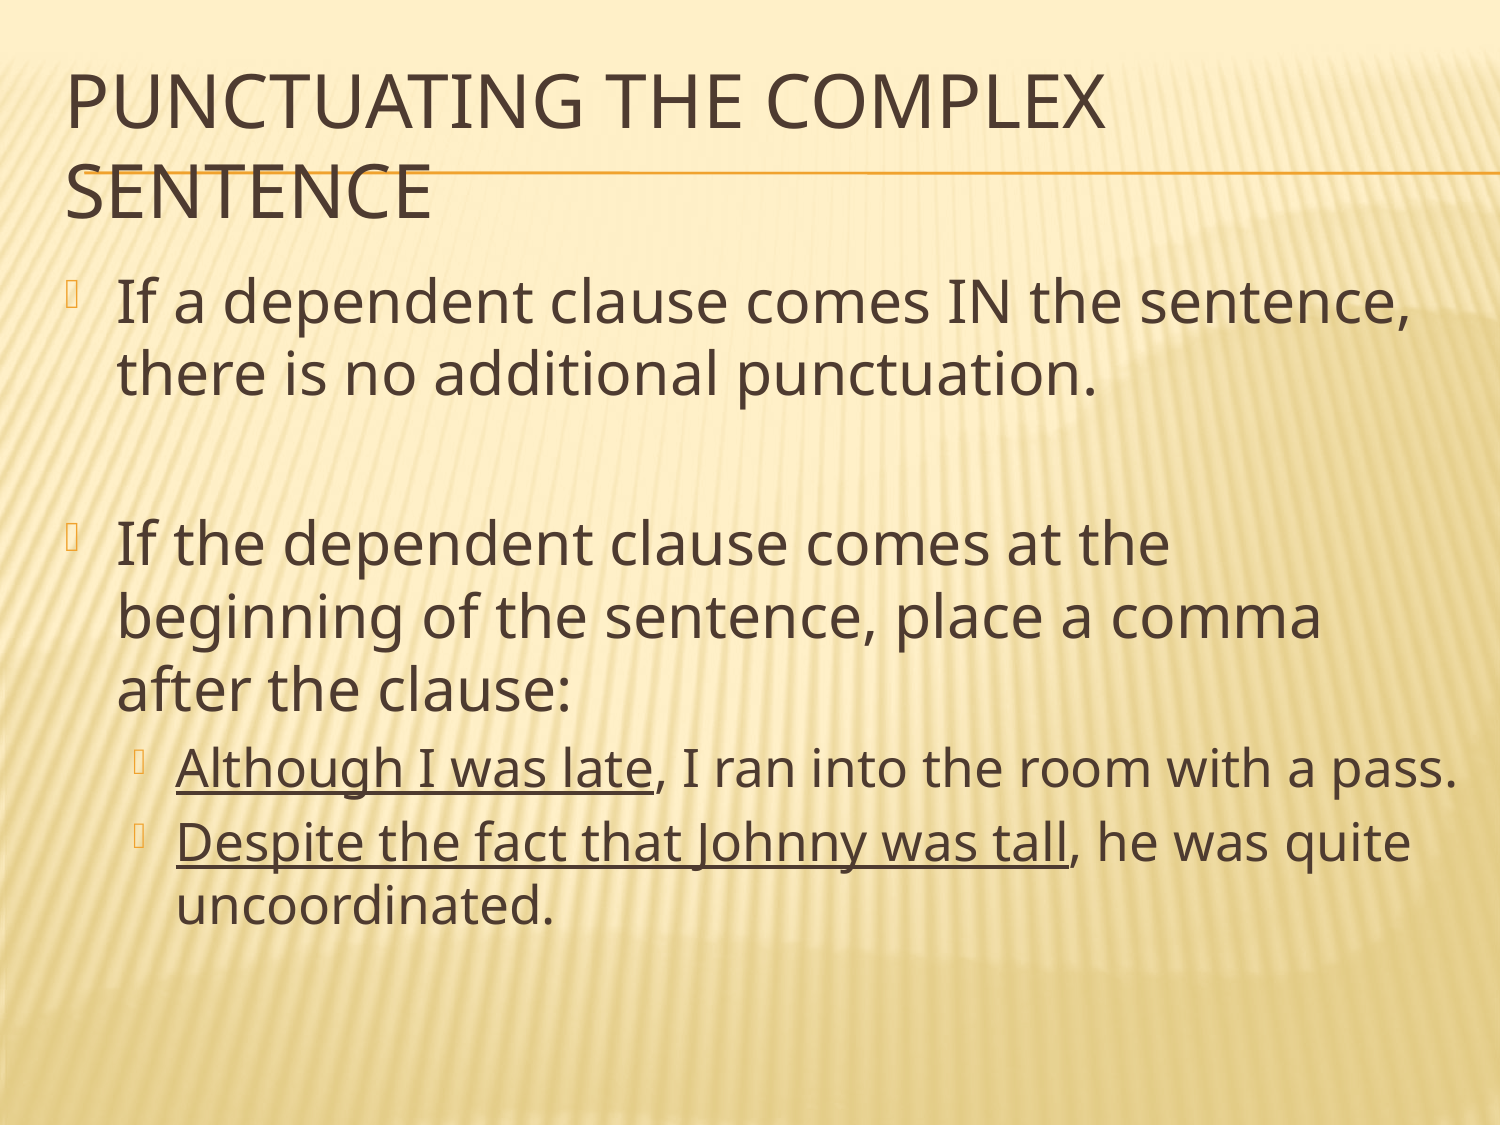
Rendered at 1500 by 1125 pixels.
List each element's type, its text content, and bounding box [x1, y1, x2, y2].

title Punctuating the complex sentence [50, 75, 1475, 213]
list If a dependent clause comes IN the sentence, there is no additional punctuation. If the dependent clause comes at the beginning of the sentence, place a comma after the clause: Although I was late, I ran into the room with a pass. Despite the fact that Johnny was tall, he was quite uncoordinated. [50, 254, 1475, 998]
